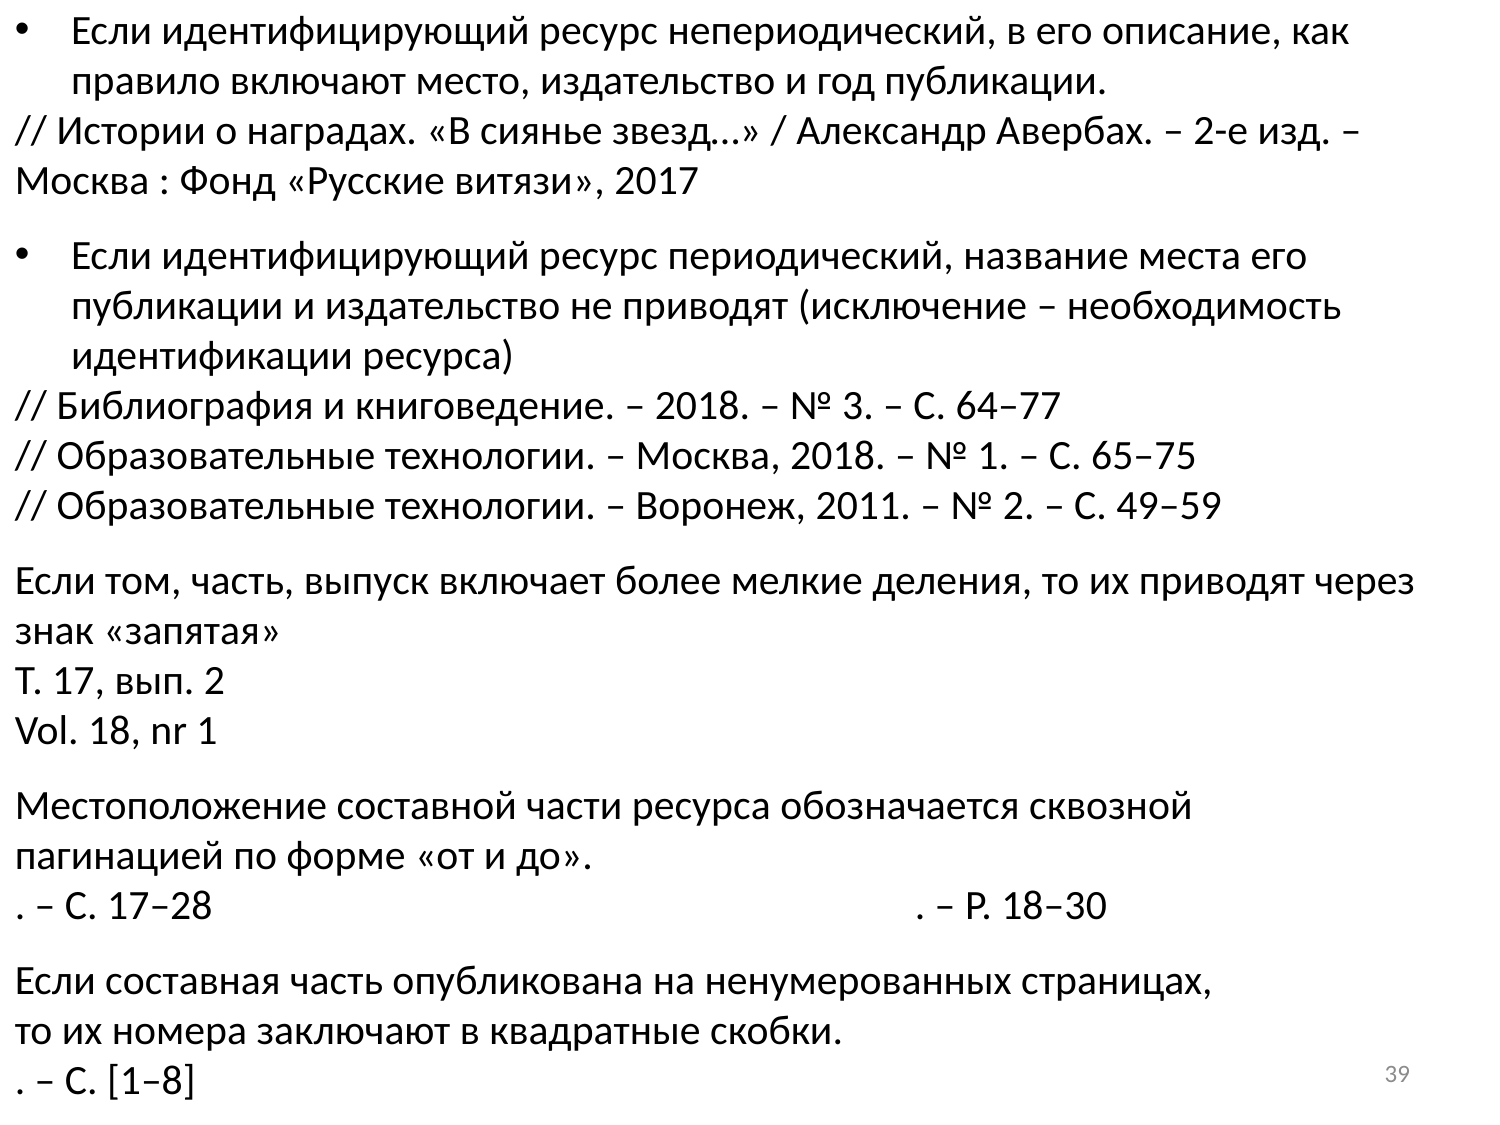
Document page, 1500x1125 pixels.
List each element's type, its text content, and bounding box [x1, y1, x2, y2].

text_box Если идентифицирующий ресурс непериодический, в его описание, как правило включают место, издательство и год публикации. // Истории о наградах. «В сиянье звезд…» / Александр Авербах. – 2-е изд. – Москва : Фонд «Русские витязи», 2017 Если идентифицирующий ресурс периодический, название места его публикации и издательство не приводят (исключение – необходимость идентификации ресурса) // Библиография и книговедение. – 2018. – № 3. – С. 64–77 // Образовательные технологии. – Москва, 2018. – № 1. – С. 65–75 // Образовательные технологии. – Воронеж, 2011. – № 2. – С. 49–59 Если том, часть, выпуск включает более мелкие деления, то их приводят через знак «запятая» Т. 17, вып. 2 Vol. 18, nr 1 Местоположение составной части ресурса обозначается сквозной пагинацией по форме «от и до». . – С. 17–28 . – P. 18–30 Если составная часть опубликована на ненумерованных страницах, то их номера заключают в квадратные скобки. . – С. [1–8] [0, 0, 1483, 1111]
